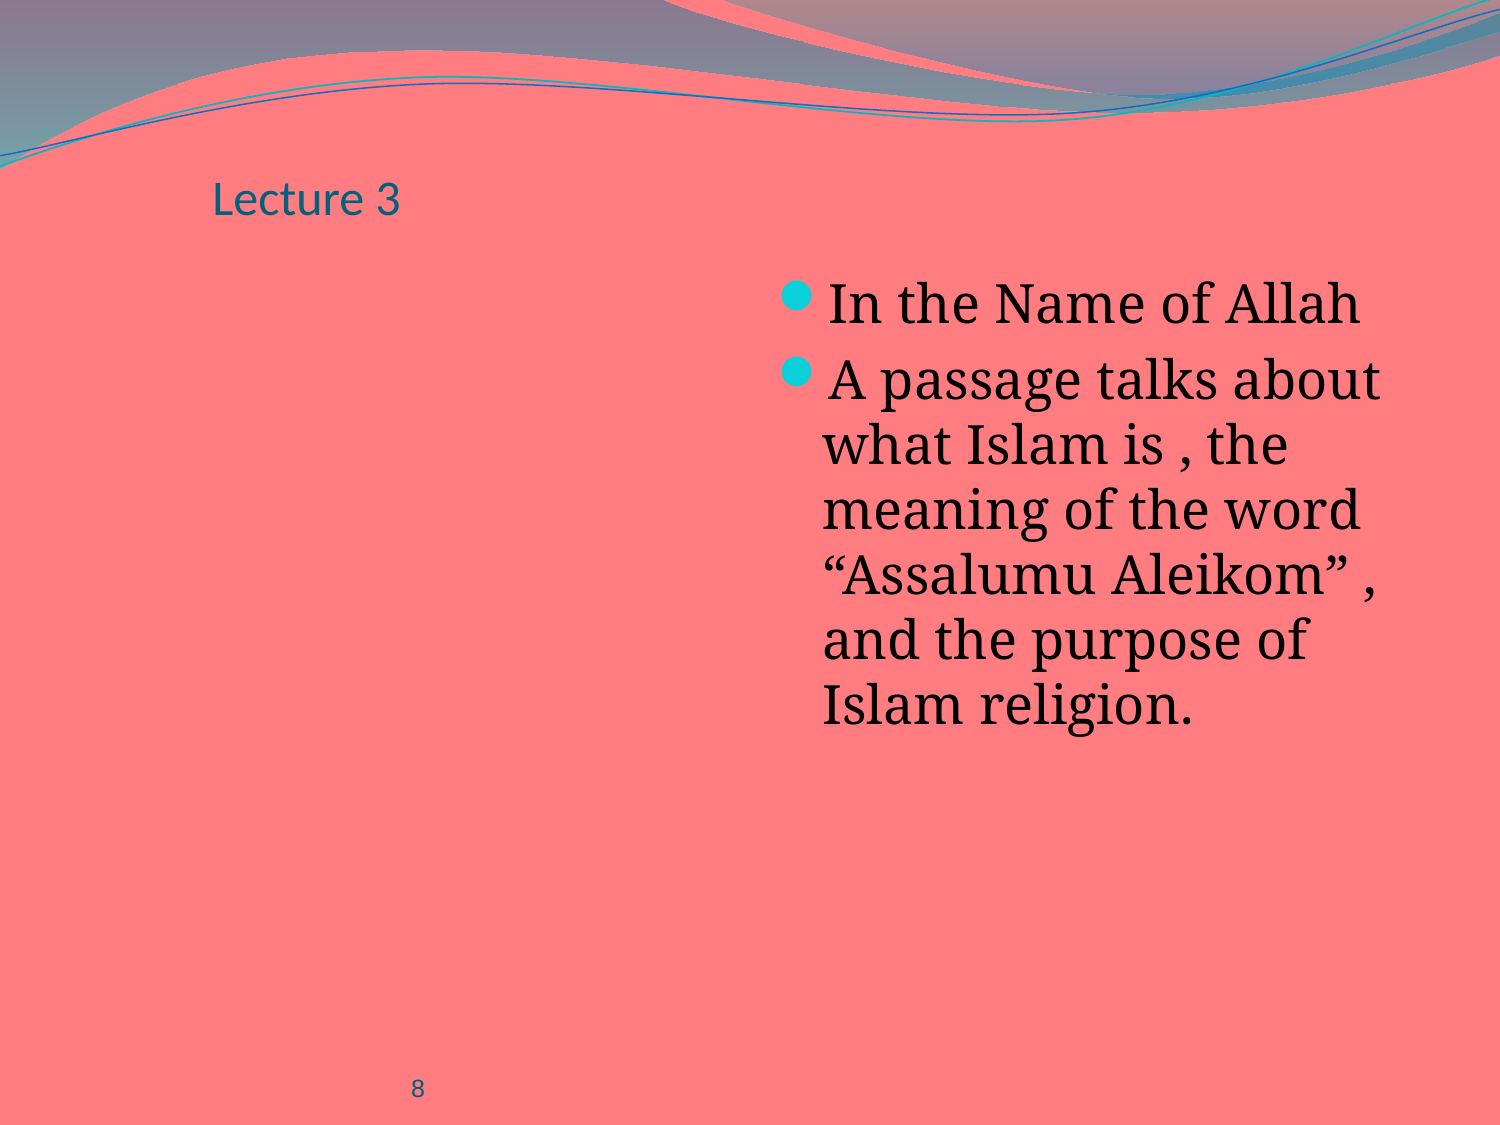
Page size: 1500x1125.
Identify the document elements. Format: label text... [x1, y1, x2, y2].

list In the Name of Allah A passage talks about what Islam is , the meaning of the word “Assalumu Aleikom” , and the purpose of Islam religion. [762, 262, 1425, 1005]
slide_number 8 [75, 1024, 425, 1103]
title Lecture 3 [212, 37, 1413, 225]
